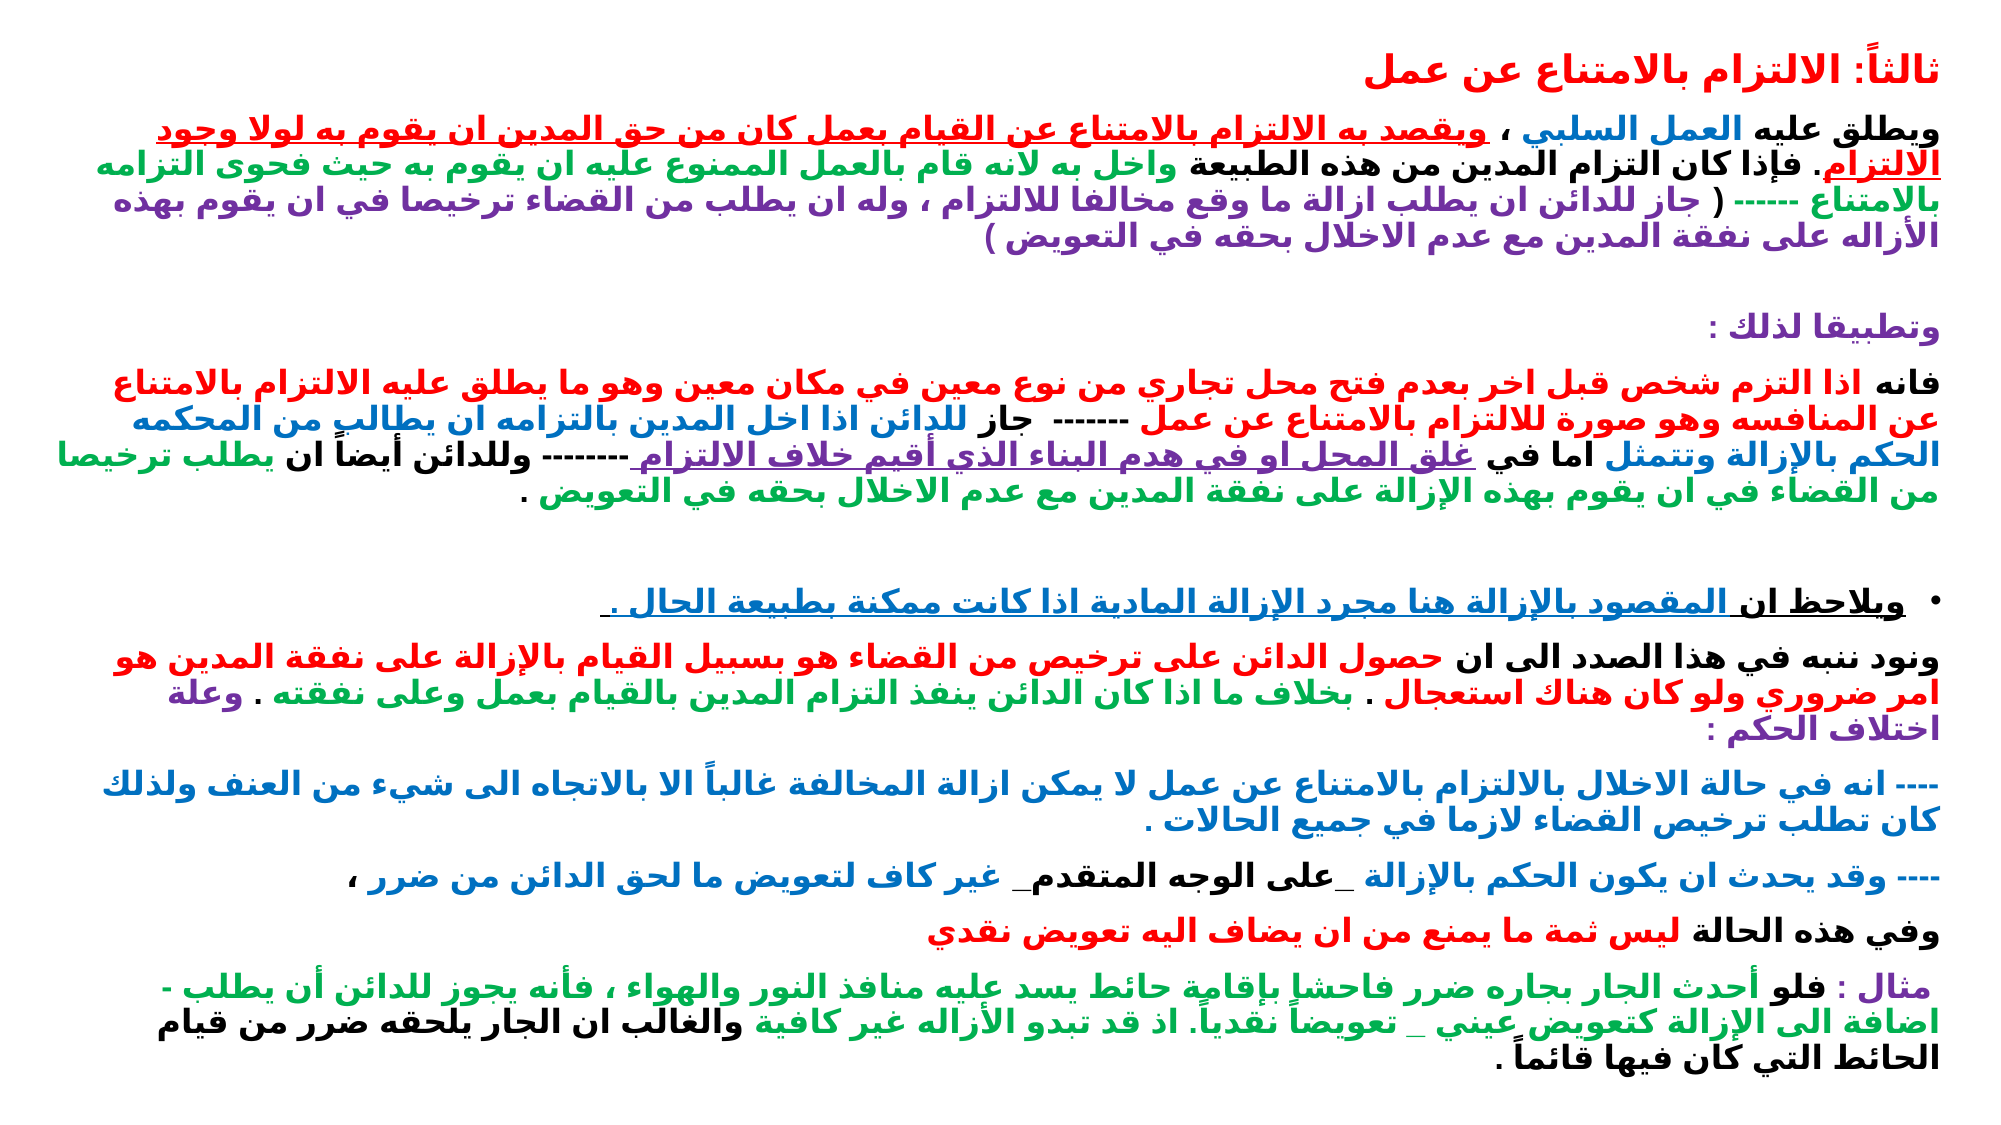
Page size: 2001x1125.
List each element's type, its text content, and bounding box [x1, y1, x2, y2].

list ثالثاً: الالتزام بالامتناع عن عمل ويطلق عليه العمل السلبي ، ويقصد به الالتزام بالامتناع عن القيام بعمل كان من حق المدين ان يقوم به لولا وجود الالتزام. فإذا كان التزام المدين من هذه الطبيعة واخل به لانه قام بالعمل الممنوع عليه ان يقوم به حيث فحوى التزامه بالامتناع ------ ( جاز للدائن ان يطلب ازالة ما وقع مخالفا للالتزام ، وله ان يطلب من القضاء ترخيصا في ان يقوم بهذه الأزاله على نفقة المدين مع عدم الاخلال بحقه في التعويض ) وتطبيقا لذلك : فانه اذا التزم شخص قبل اخر بعدم فتح محل تجاري من نوع معين في مكان معين وهو ما يطلق عليه الالتزام بالامتناع عن المنافسه وهو صورة للالتزام بالامتناع عن عمل ------- جاز للدائن اذا اخل المدين بالتزامه ان يطالب من المحكمه الحكم بالإزالة وتتمثل اما في غلق المحل او في هدم البناء الذي أقيم خلاف الالتزام -------- وللدائن أيضاً ان يطلب ترخيصا من القضاء في ان يقوم بهذه الإزالة على نفقة المدين مع عدم الاخلال بحقه في التعويض . ويلاحظ ان المقصود بالإزالة هنا مجرد الإزالة المادية اذا كانت ممكنة بطبيعة الحال . ونود ننبه في هذا الصدد الى ان حصول الدائن على ترخيص من القضاء هو بسبيل القيام بالإزالة على نفقة المدين هو امر ضروري ولو كان هناك استعجال . بخلاف ما اذا كان الدائن ينفذ التزام المدين بالقيام بعمل وعلى نفقته . وعلة اختلاف الحكم : ---- انه في حالة الاخلال بالالتزام بالامتناع عن عمل لا يمكن ازالة المخالفة غالباً الا بالاتجاه الى شيء من العنف ولذلك كان تطلب ترخيص القضاء لازما في جميع الحالات . ---- وقد يحدث ان يكون الحكم بالإزالة _على الوجه المتقدم_ غير كاف لتعويض ما لحق الدائن من ضرر ، وفي هذه الحالة ليس ثمة ما يمنع من ان يضاف اليه تعويض نقدي مثال : فلو أحدث الجار بجاره ضرر فاحشا بإقامة حائط يسد عليه منافذ النور والهواء ، فأنه يجوز للدائن أن يطلب - اضافة الى الإزالة كتعويض عيني _ تعويضاً نقدياً. اذ قد تبدو الأزاله غير كافية والغالب ان الجار يلحقه ضرر من قيام الحائط التي كان فيها قائماً . [40, 41, 1957, 1087]
